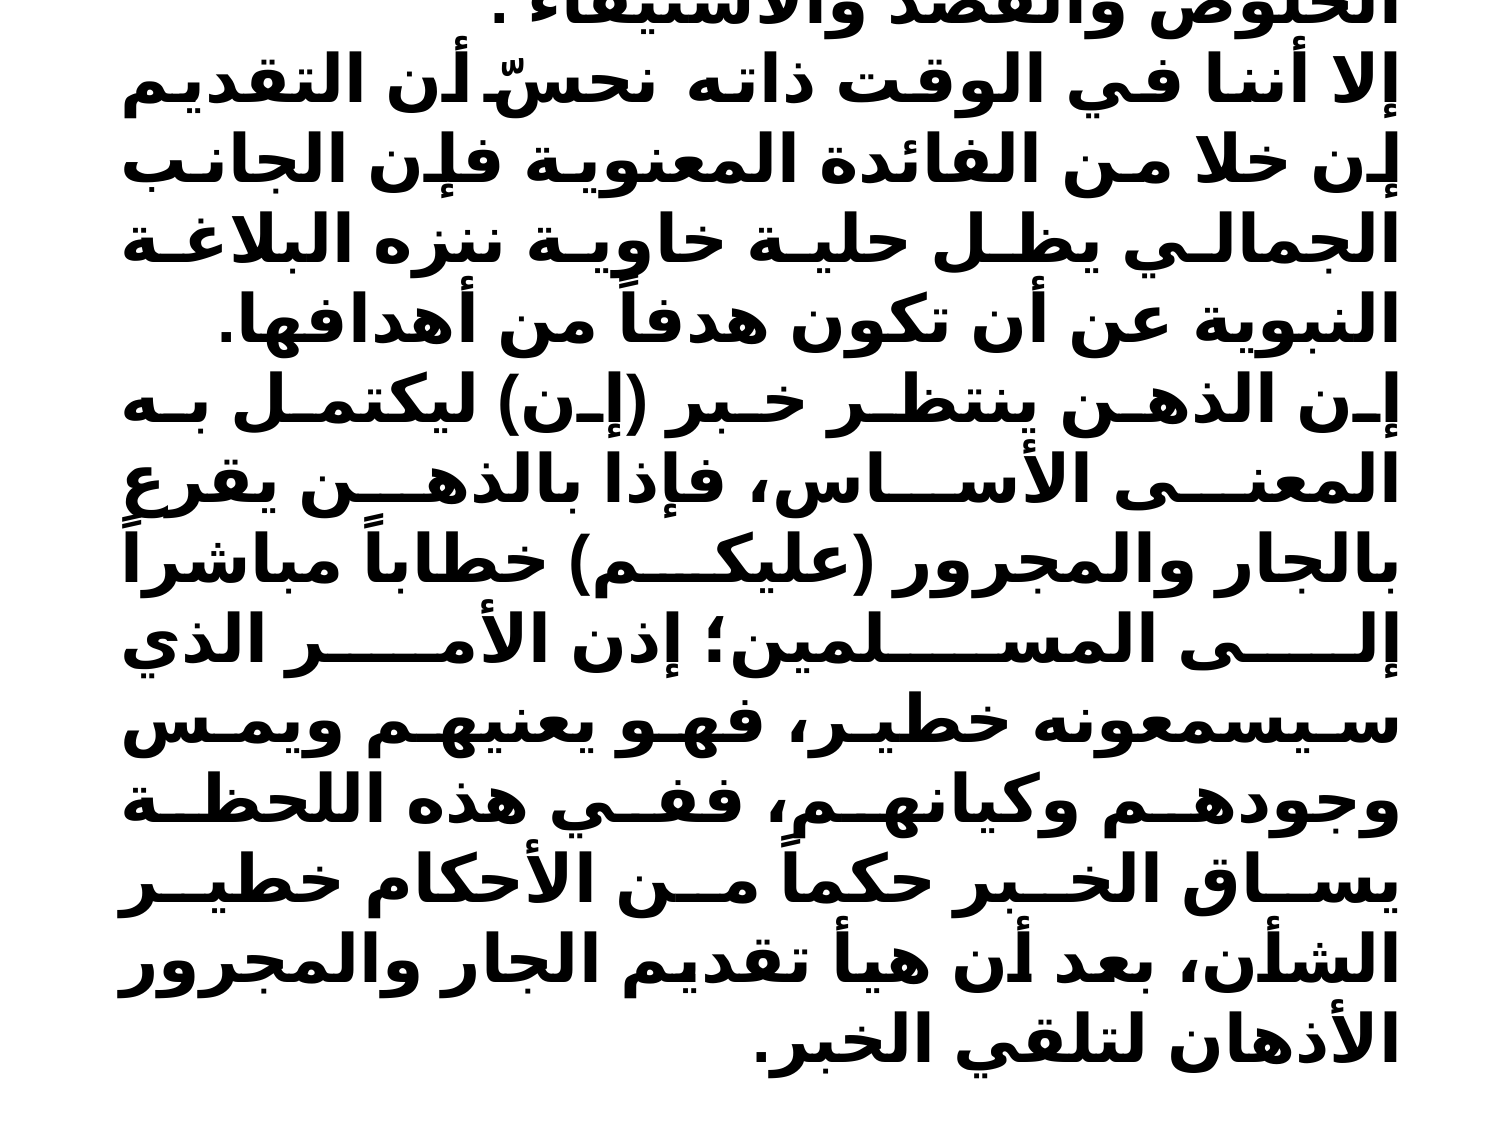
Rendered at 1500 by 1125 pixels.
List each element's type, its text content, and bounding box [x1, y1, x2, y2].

text_box الخلوص والقصد والاستيفاء . إلا أننا في الوقت ذاته نحسّ أن التقديم إن خلا من الفائدة المعنوية فإن الجانب الجمالي يظل حلية خاوية ننزه البلاغة النبوية عن أن تكون هدفاً من أهدافها. إن الذهن ينتظر خبر (إن) ليكتمل به المعنى الأساس، فإذا بالذهن يقرع بالجار والمجرور (عليكم) خطاباً مباشراً إلى المسلمين؛ إذن الأمر الذي سيسمعونه خطير، فهو يعنيهم ويمس وجودهم وكيانهم، ففي هذه اللحظة يساق الخبر حكماً من الأحكام خطير الشأن، بعد أن هيأ تقديم الجار والمجرور الأذهان لتلقي الخبر. [105, 0, 1418, 1125]
